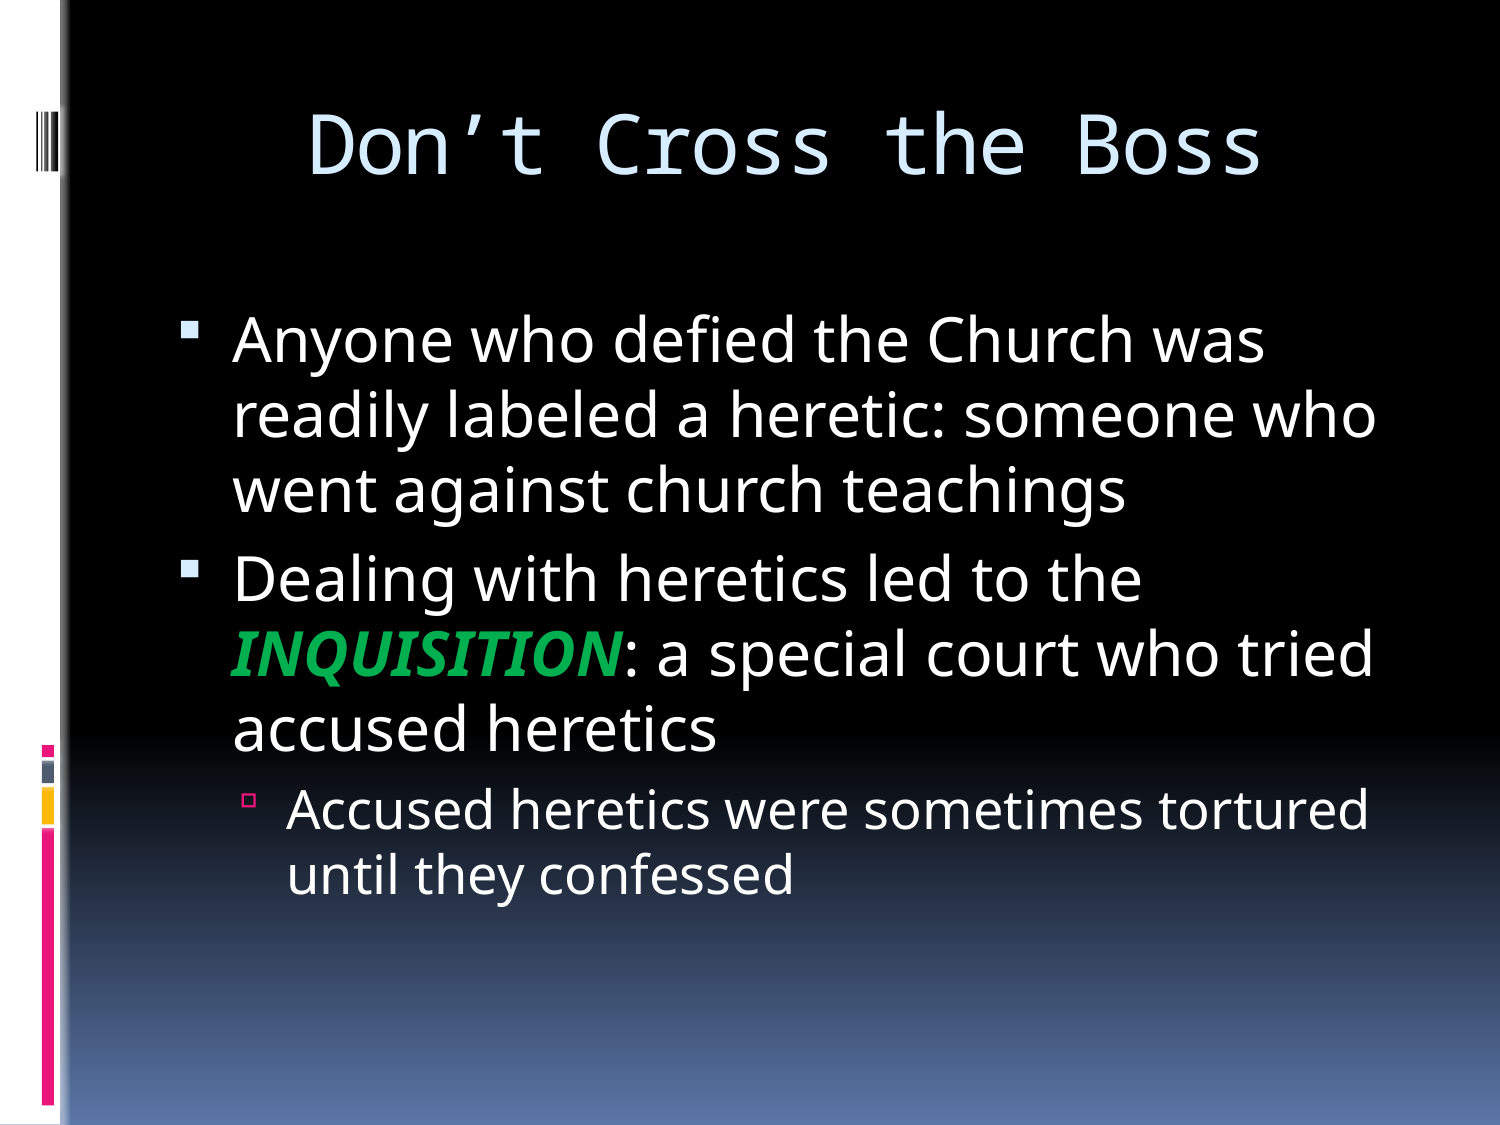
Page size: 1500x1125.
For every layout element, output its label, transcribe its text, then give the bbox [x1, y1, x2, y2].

title Don’t Cross the Boss [150, 83, 1425, 234]
list Anyone who defied the Church was readily labeled a heretic: someone who went against church teachings Dealing with heretics led to the INQUISITION: a special court who tried accused heretics Accused heretics were sometimes tortured until they confessed [150, 292, 1425, 1043]
